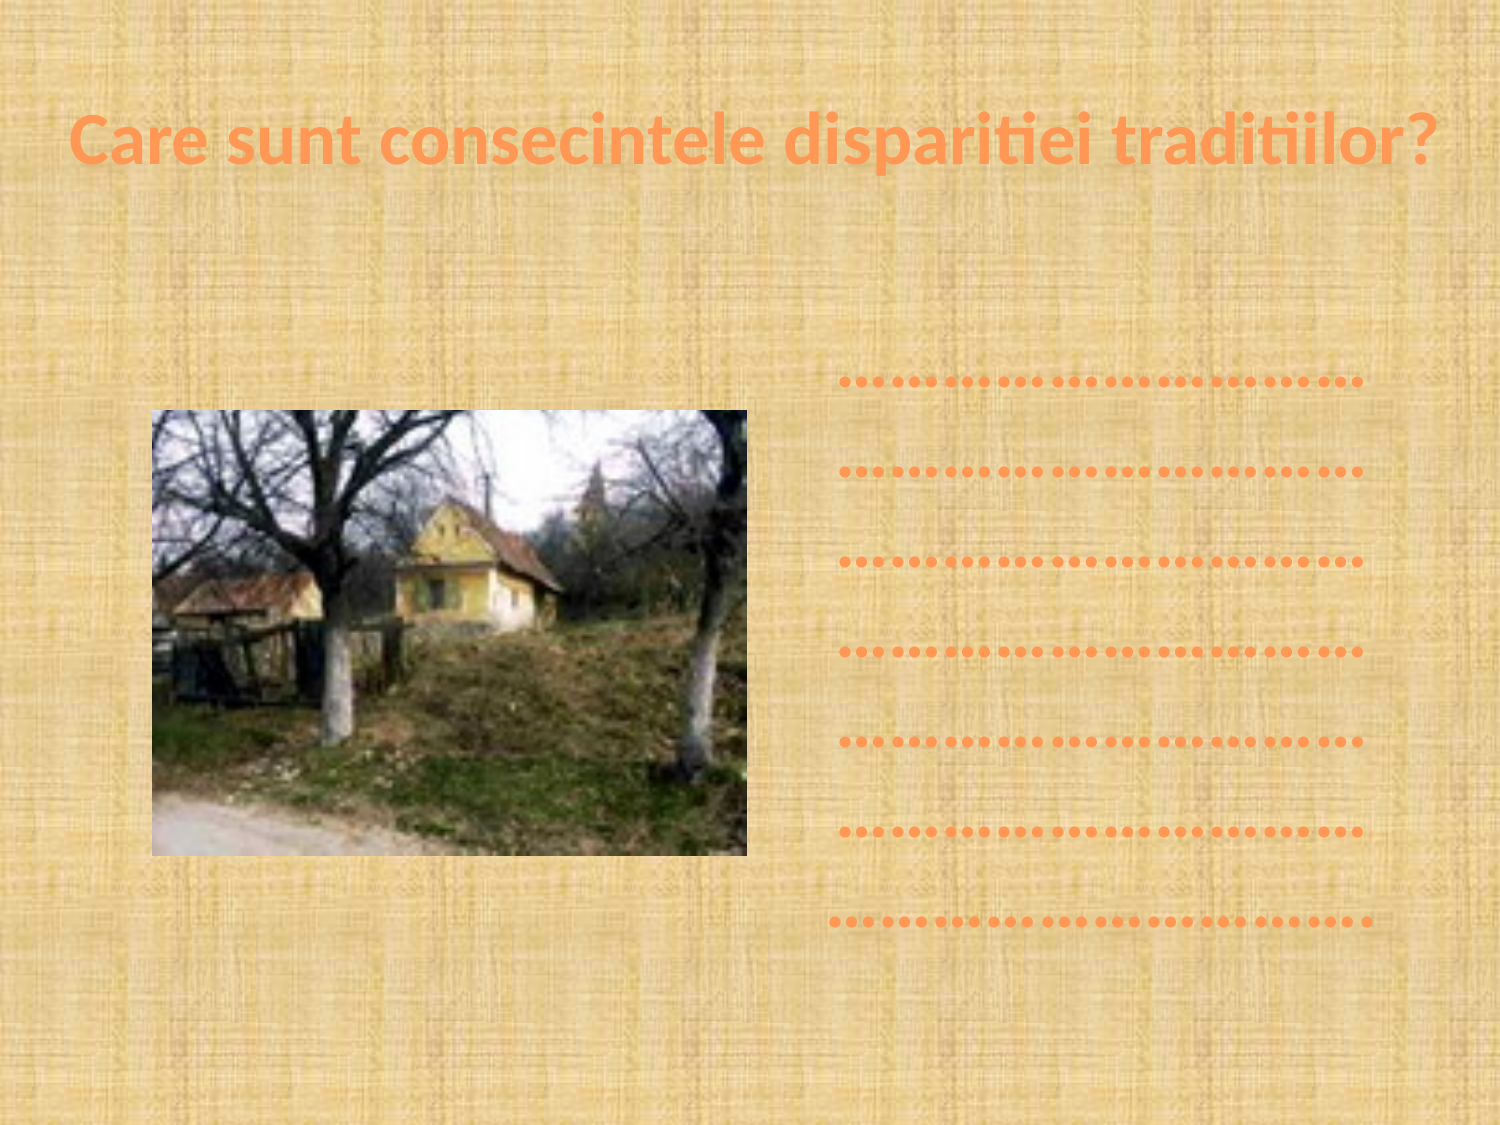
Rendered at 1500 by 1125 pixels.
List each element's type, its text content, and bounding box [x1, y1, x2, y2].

picture [0, 0, 1500, 1125]
text_box …………………………………………………………………………………………………………………………………………………………………………………………. [808, 304, 1395, 950]
text_box Care sunt consecintele disparitiei traditiilor? [54, 81, 1458, 187]
